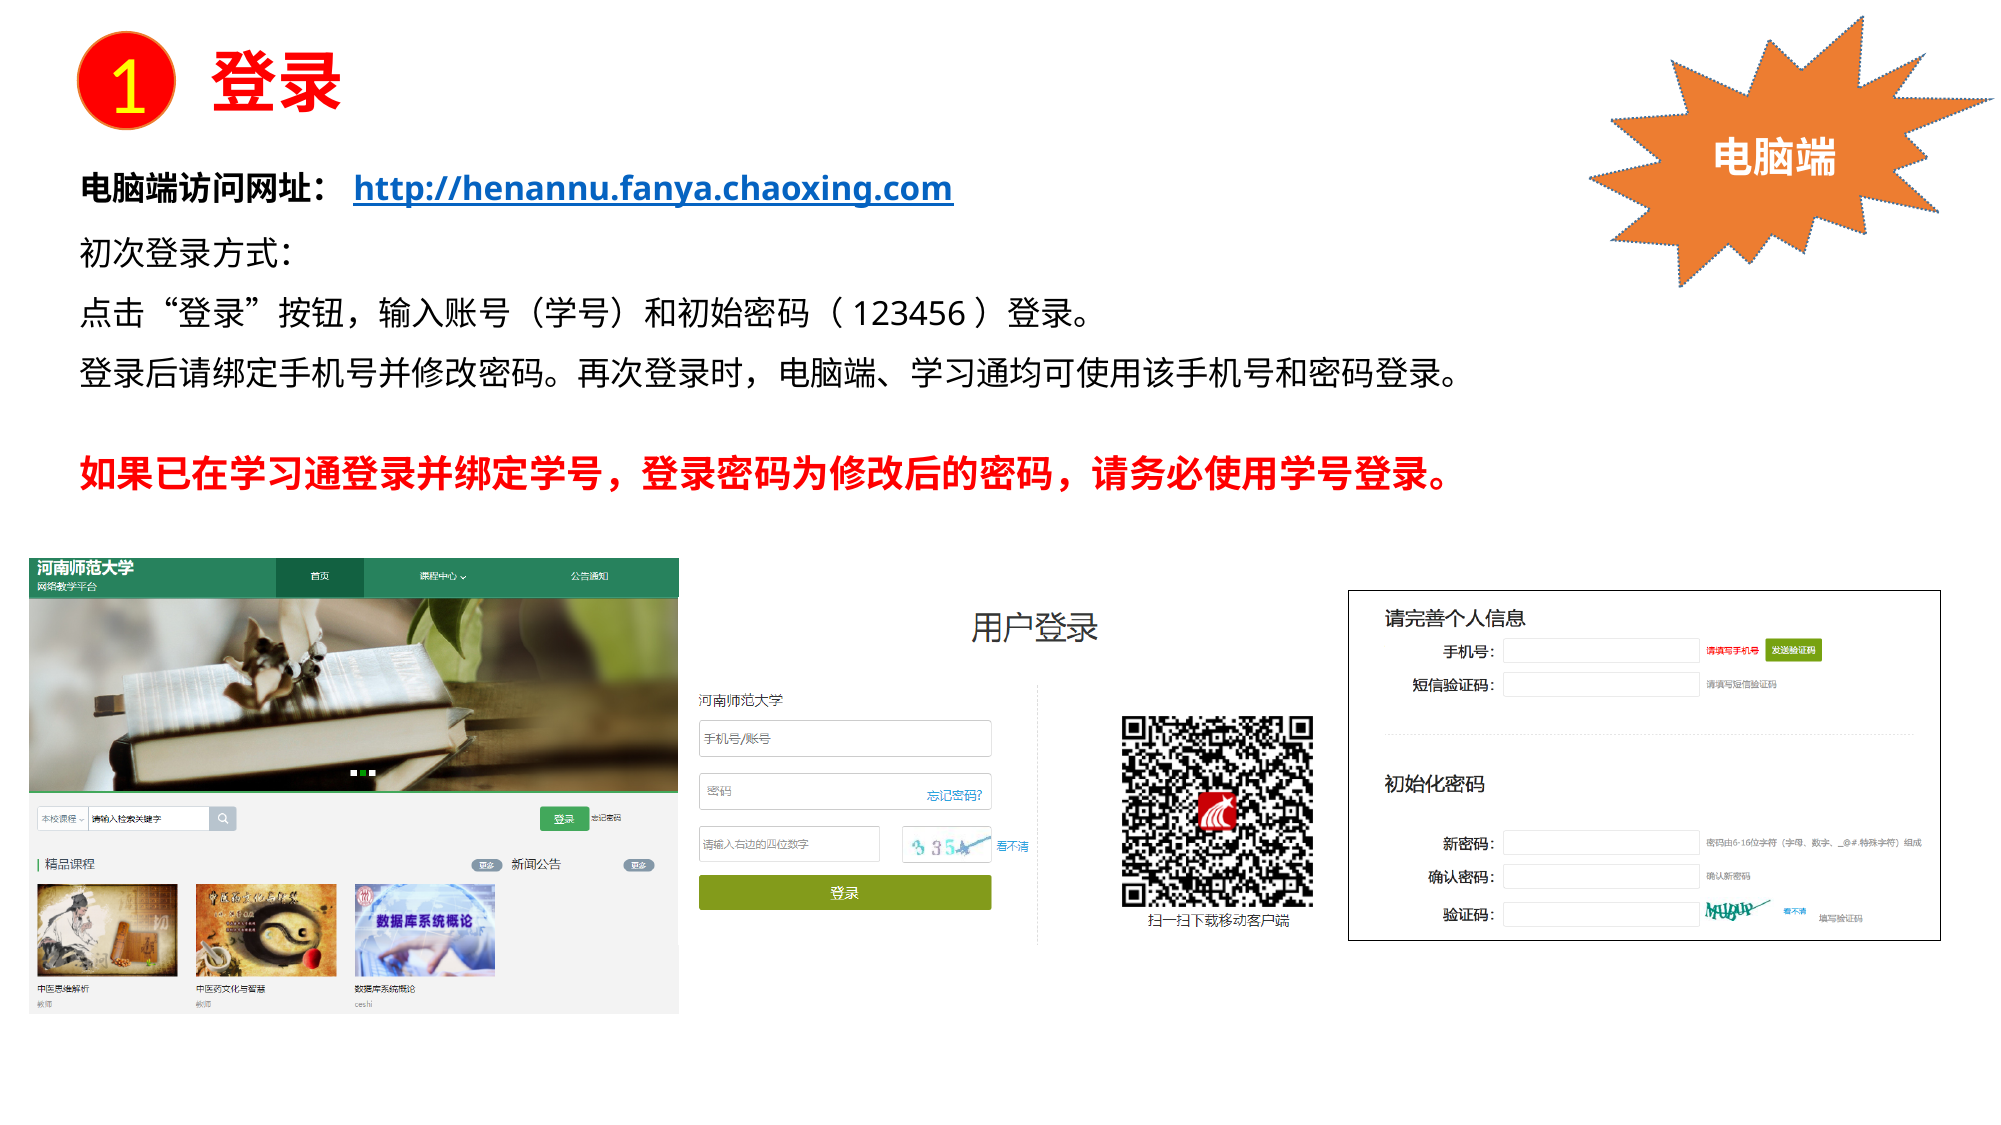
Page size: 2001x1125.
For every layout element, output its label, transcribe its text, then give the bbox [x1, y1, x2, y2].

text_box 电脑端访问网址：http://henannu.fanya.chaoxing.com 初次登录方式： 点击“登录”按钮，输入账号（学号）和初始密码（123456）登录。 登录后请绑定手机号并修改密码。再次登录时，电脑端、学习通均可使用该手机号和密码登录。 [64, 159, 1691, 400]
text_box 如果已在学习通登录并绑定学号，登录密码为修改后的密码，请务必使用学号登录。 [64, 442, 1726, 503]
picture [1348, 590, 1941, 941]
picture [28, 558, 1343, 1018]
text_box 1 [76, 30, 177, 131]
text_box 登录 [195, 32, 359, 127]
text_box 电脑端 [1588, 15, 1995, 288]
